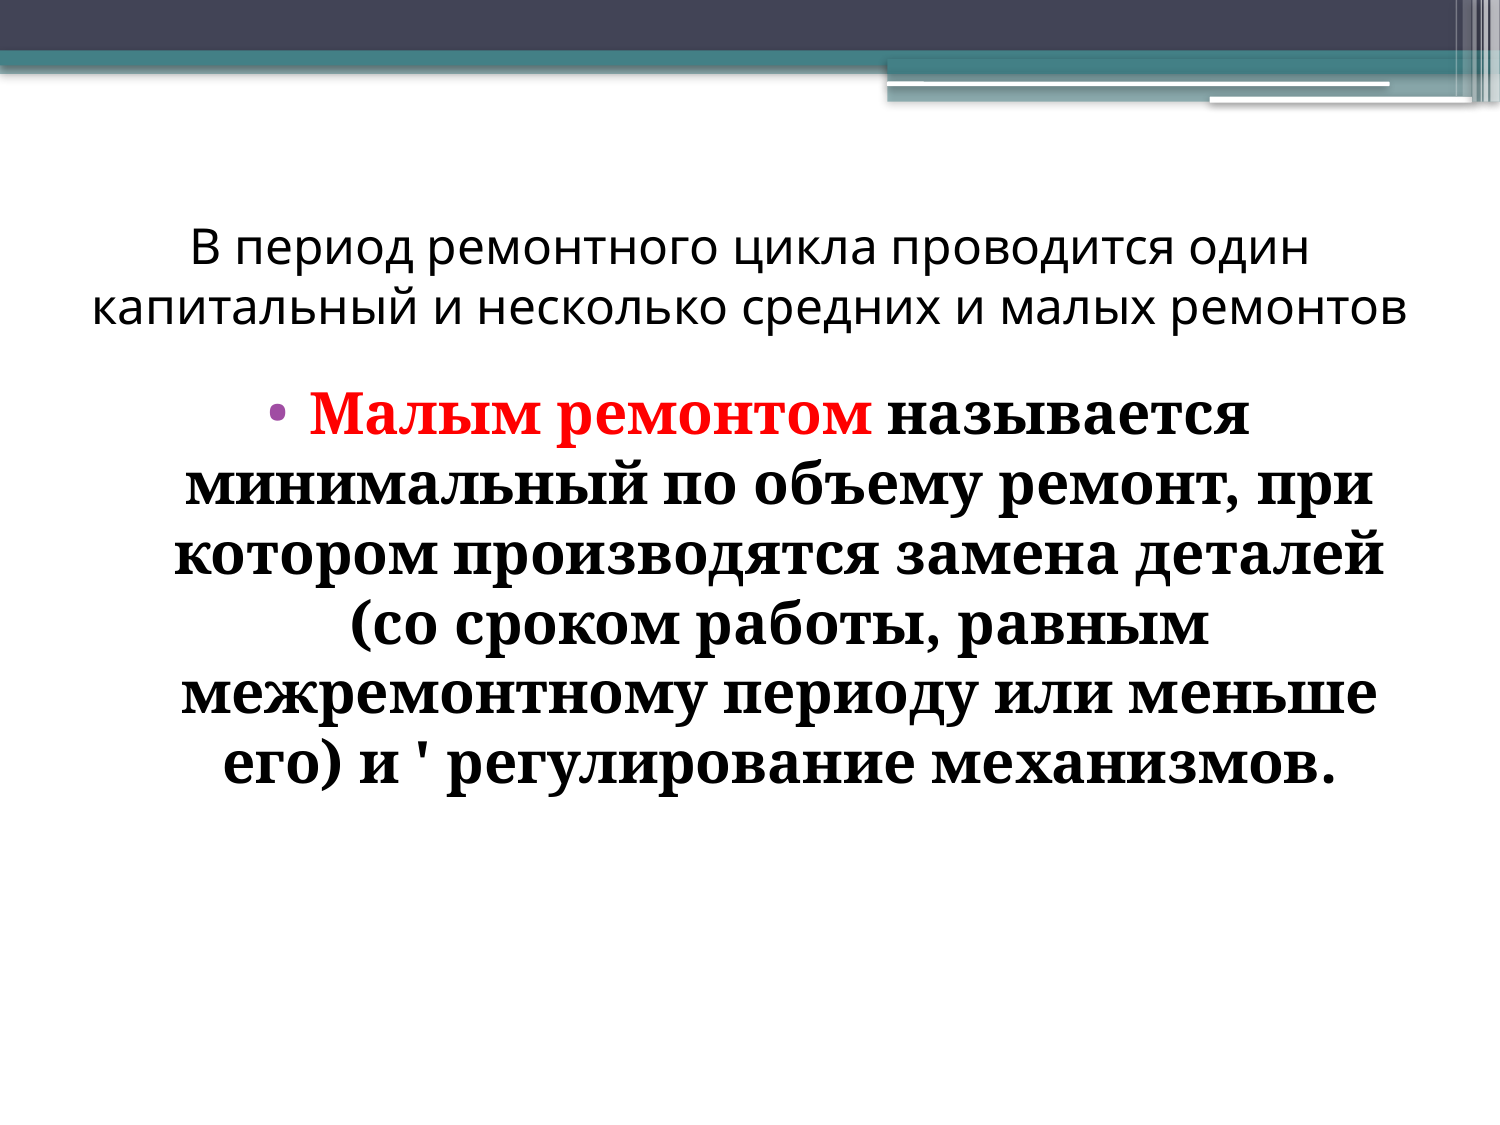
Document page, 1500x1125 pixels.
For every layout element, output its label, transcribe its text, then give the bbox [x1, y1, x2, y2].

list Малым ремонтом называется минимальный по объему ремонт, при котором производятся замена деталей (со сроком работы, равным межремонтному периоду или меньше его) и ' регулирование механизмов. [75, 368, 1425, 1079]
title В период ремонтного цикла проводится один капитальный и несколько средних и малых ремонтов [75, 187, 1425, 363]
